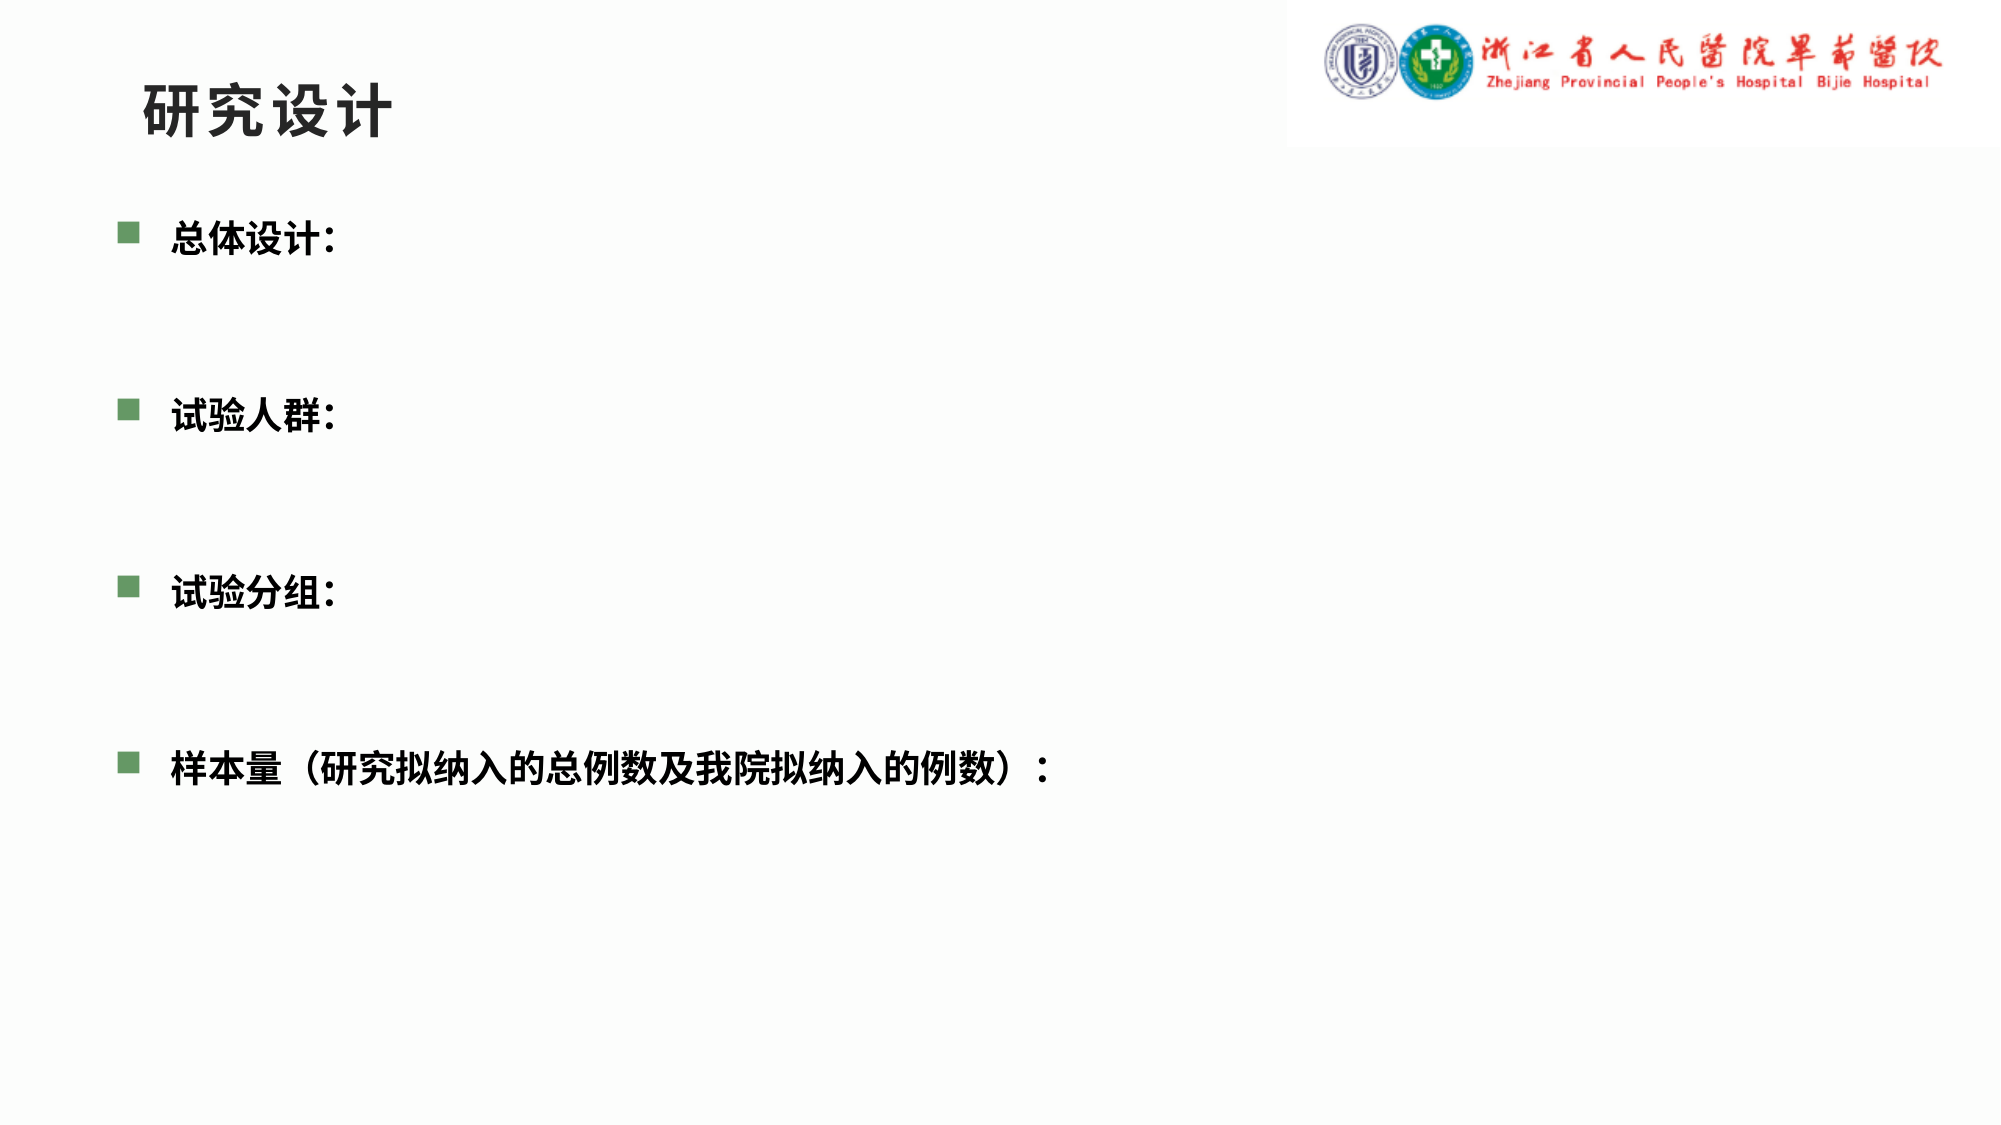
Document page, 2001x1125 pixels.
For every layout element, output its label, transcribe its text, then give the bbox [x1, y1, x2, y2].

text_box 研究设计 [127, 32, 689, 186]
text_box 总体设计： 试验人群： 试验分组： 样本量（研究拟纳入的总例数及我院拟纳入的例数）： [99, 185, 1900, 963]
picture [1287, 0, 2000, 147]
